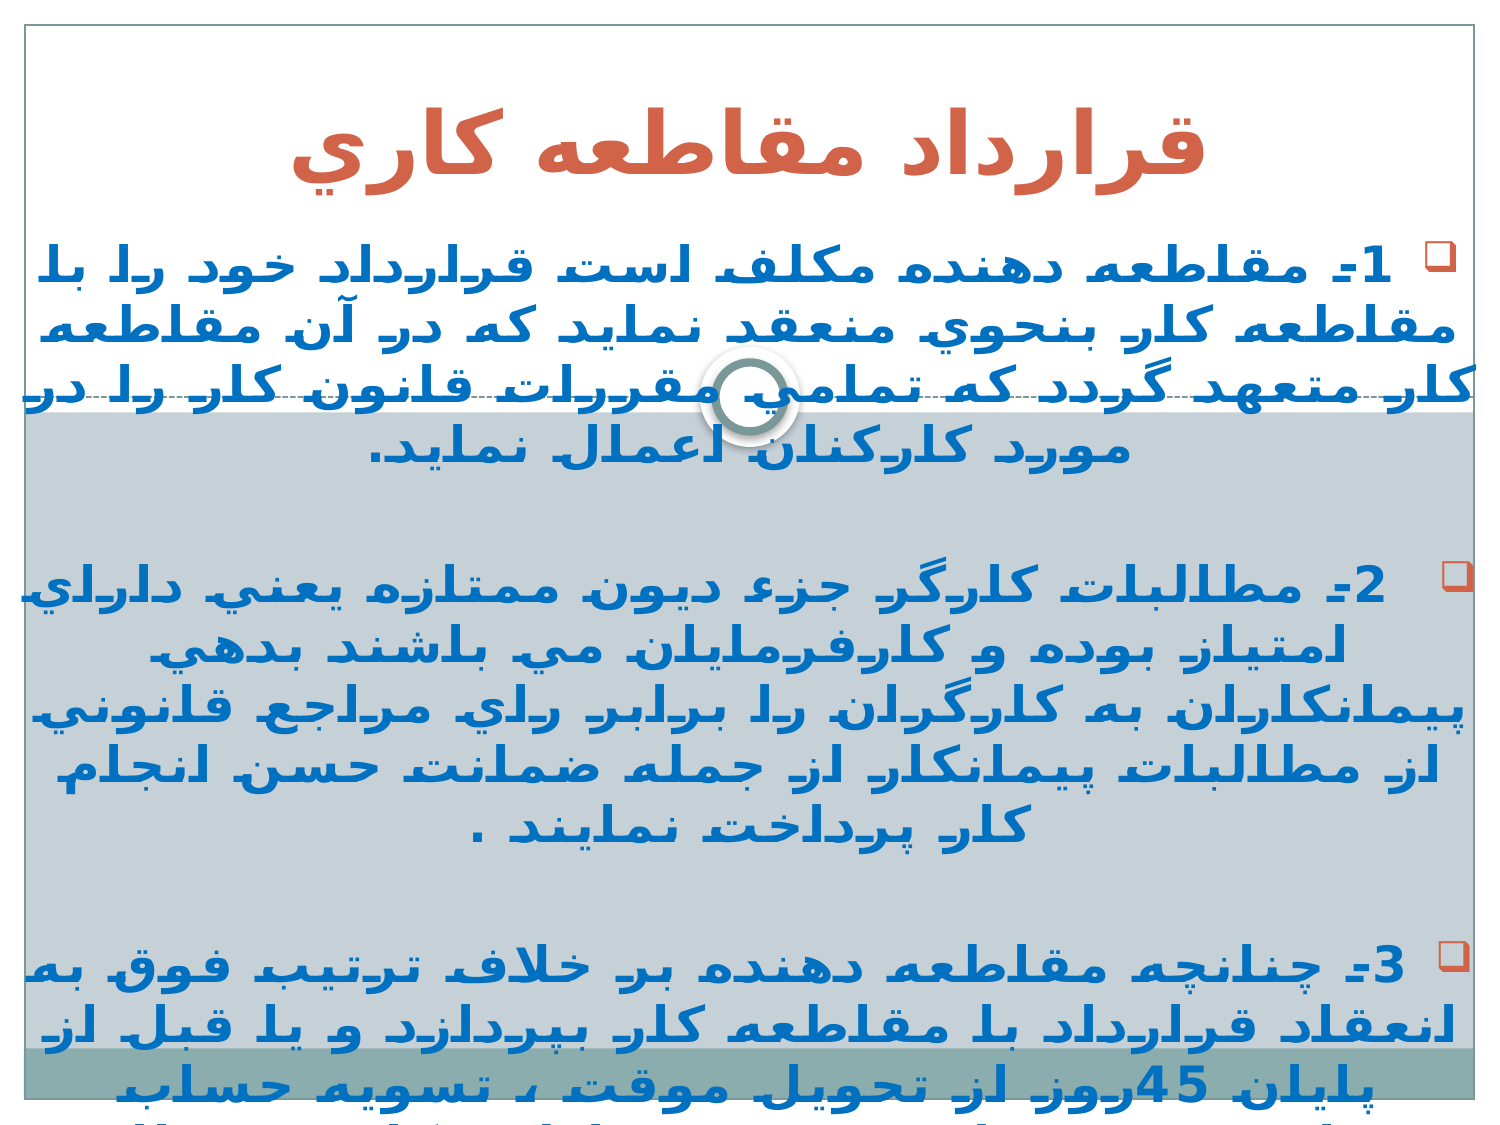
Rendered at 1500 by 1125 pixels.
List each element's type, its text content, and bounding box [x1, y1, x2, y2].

title قرارداد مقاطعه كاري [112, 62, 1388, 200]
subtitle 1- مقاطعه دهنده مكلف است قرارداد خود را با مقاطعه كار بنحوي منعقد نمايد كه در آن مقاطعه كار متعهد گردد كه تمامي مقررات قانون كار را در مورد كاركنان اعمال نمايد. 2- مطالبات كارگر جزء ديون ممتازه يعني داراي امتياز بوده و كارفرمايان مي باشند بدهي پيمانكاران به كارگران را برابر راي مراجع قانوني از مطالبات پيمانكار از جمله ضمانت حسن انجام كار پرداخت نمايند . 3- چنانچه مقاطعه دهنده بر خلاف ترتيب فوق به انعقاد قرارداد با مقاطعه كار بپردازد و يا قبل از پايان 45روز از تحويل موقت ، تسويه حساب نمايد ، به پرداخت ديون مقاطعه كار در قبال كارگران خواهد بود . [0, 224, 1500, 1125]
